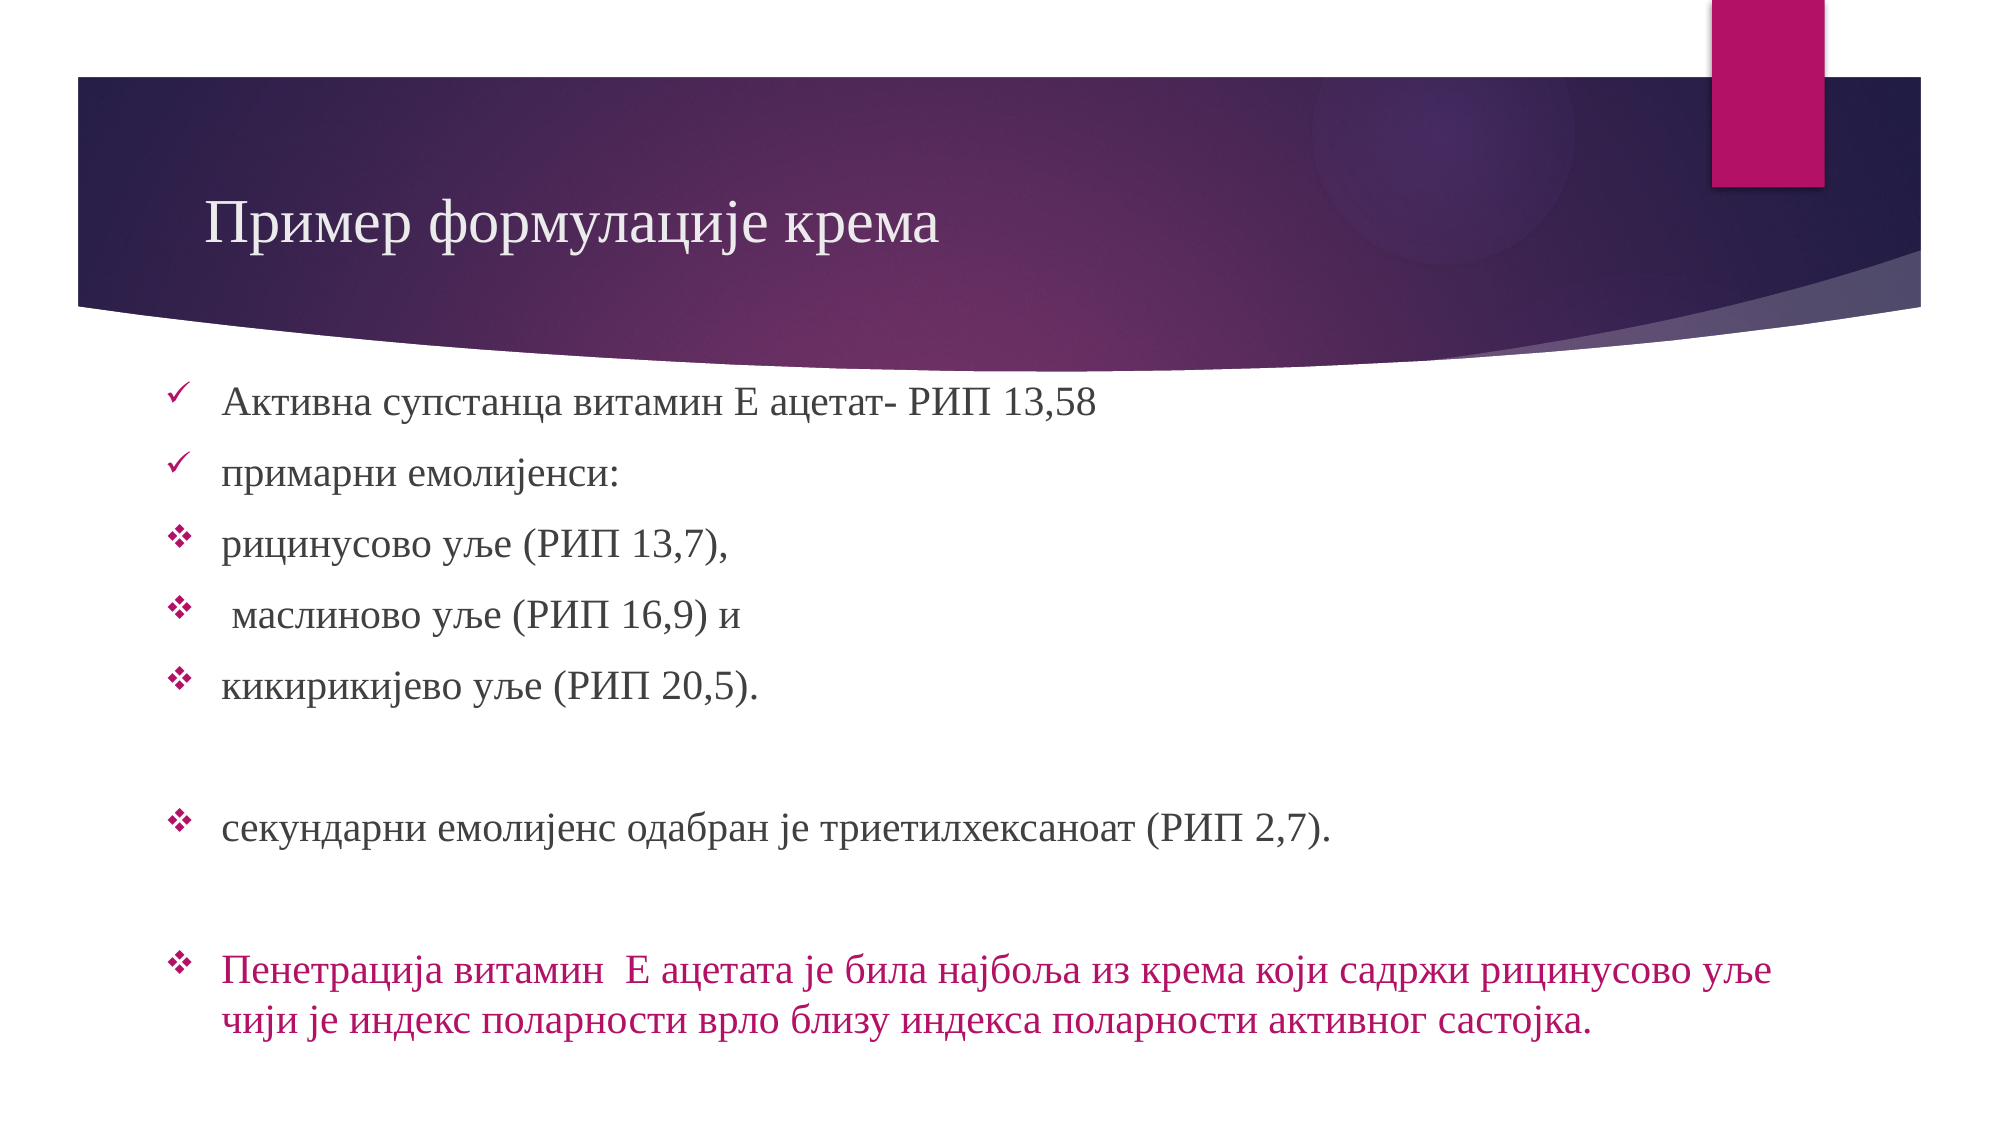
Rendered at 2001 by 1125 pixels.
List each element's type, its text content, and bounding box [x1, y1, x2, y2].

title Пример формулације крема [189, 159, 1627, 276]
list Активна супстанца витамин Е ацетат- РИП 13,58 примарни емолијенси: рицинусово уље (РИП 13,7), маслиново уље (РИП 16,9) и кикирикијево уље (РИП 20,5). секундарни емолијенс одабран је триетилхексаноат (РИП 2,7). Пенетрација витамин Е ацетата је била најбоља из крема који садржи рицинусово уље чији је индекс поларности врло близу индекса поларности активног састојка. [149, 366, 1850, 1066]
